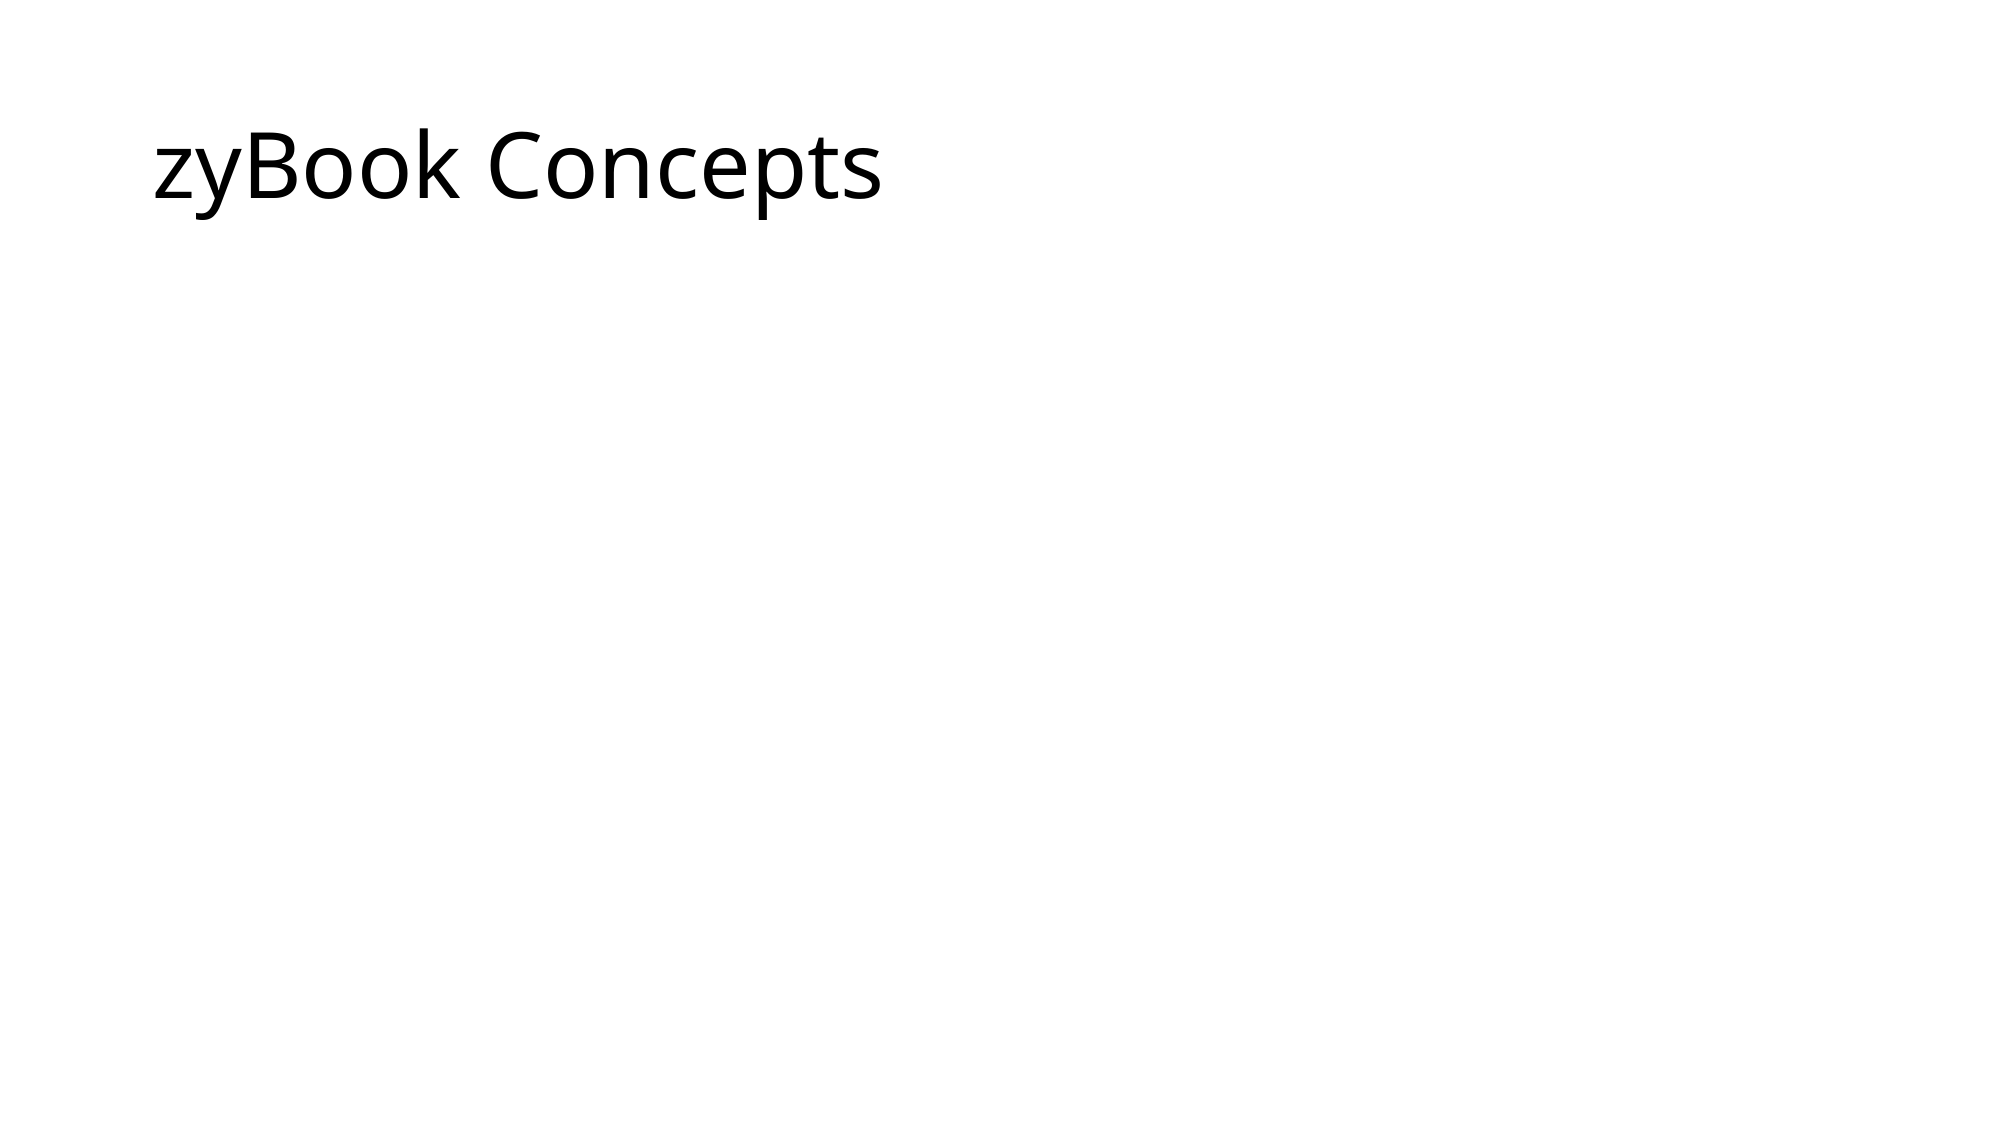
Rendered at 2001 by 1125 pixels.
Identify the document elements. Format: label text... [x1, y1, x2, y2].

title zyBook Concepts [137, 59, 1863, 278]
